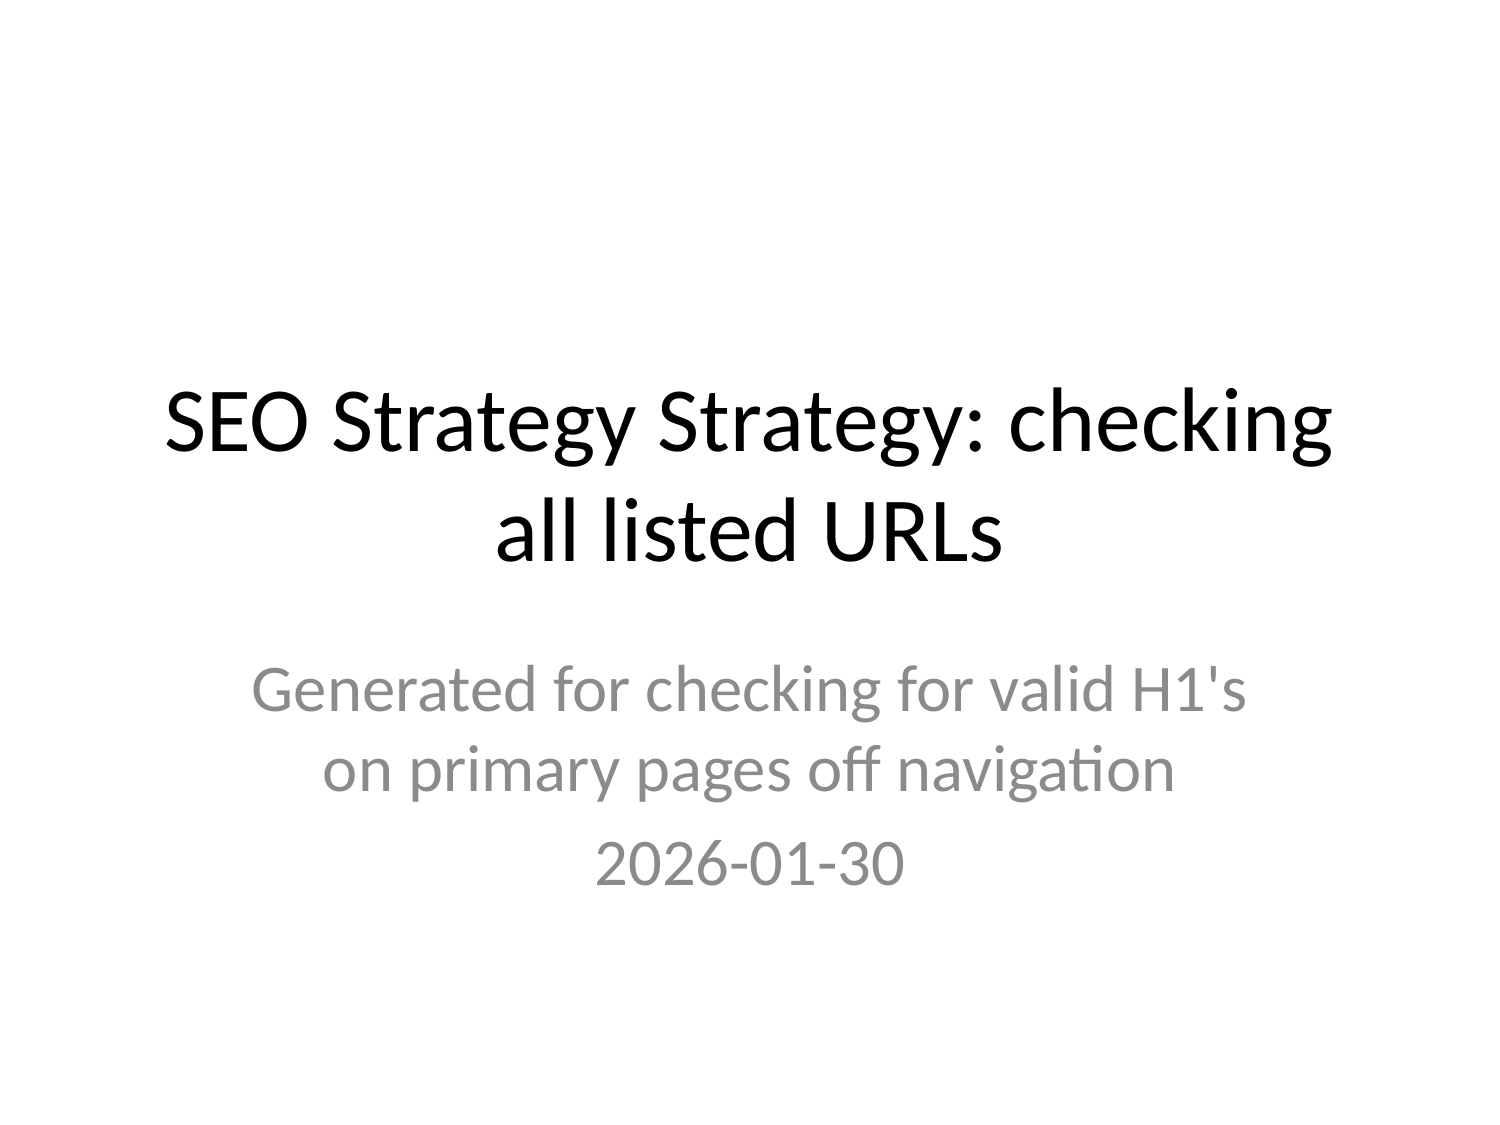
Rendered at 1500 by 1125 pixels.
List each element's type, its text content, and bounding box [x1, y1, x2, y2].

title SEO Strategy Strategy: checking all listed URLs [112, 349, 1388, 591]
subtitle Generated for checking for valid H1's on primary pages off navigation 2026-01-30 [225, 637, 1275, 925]
